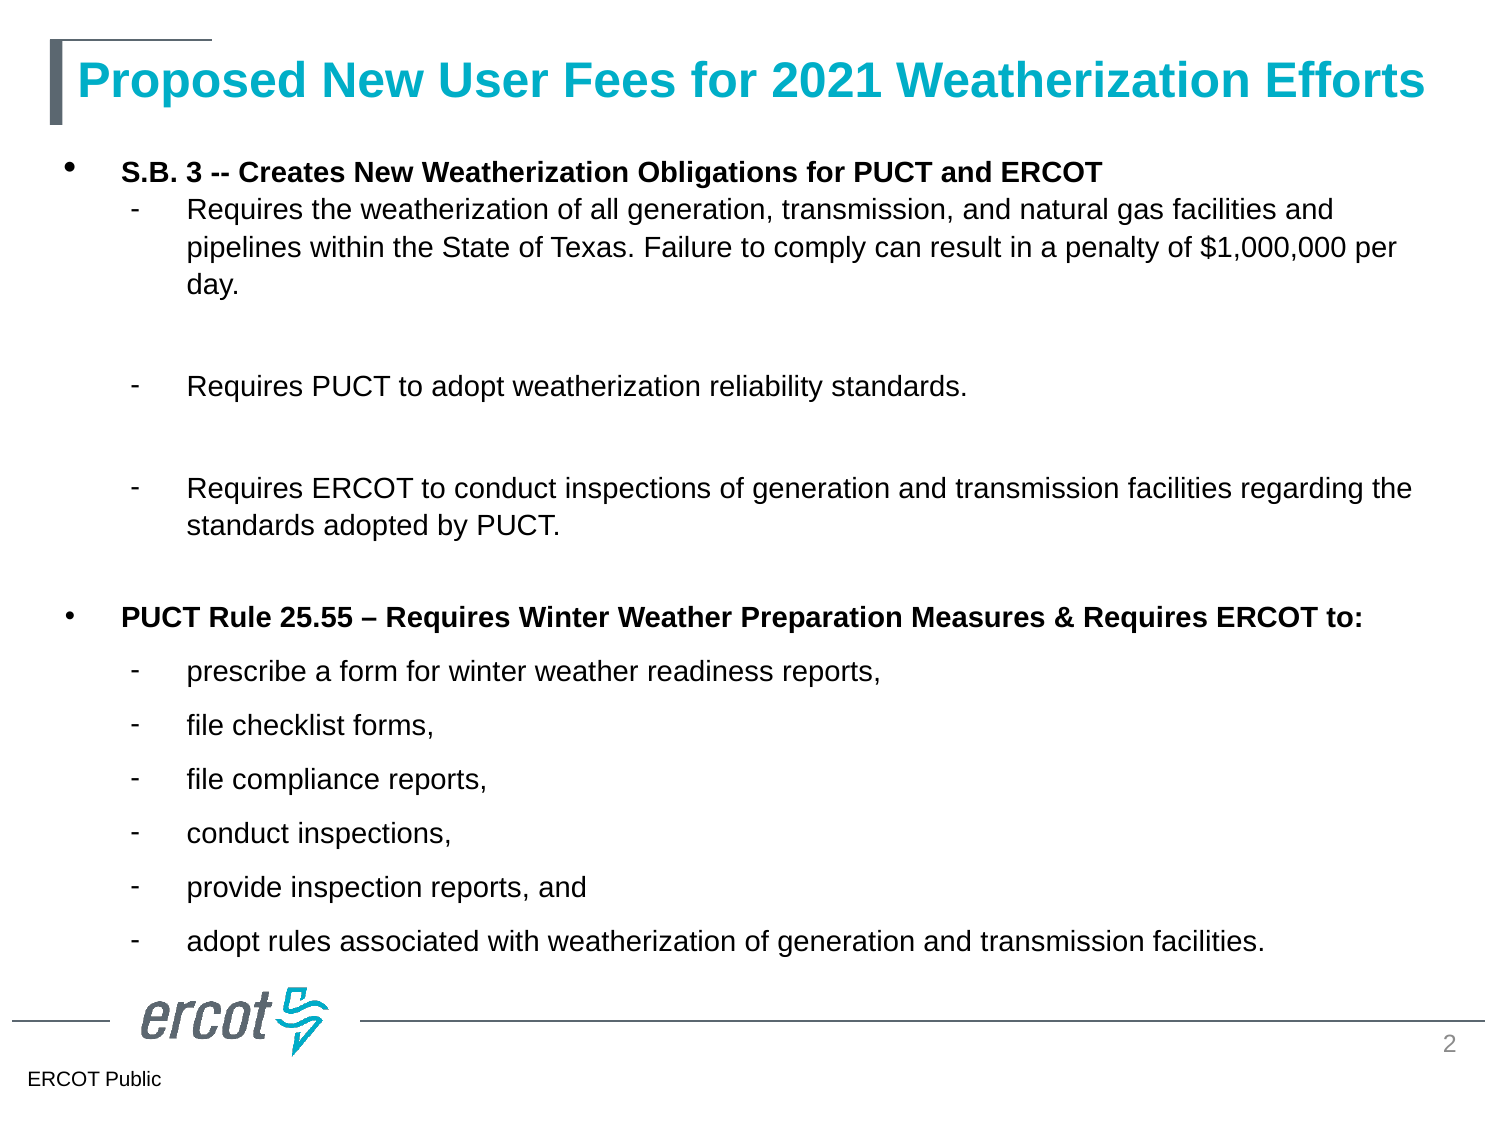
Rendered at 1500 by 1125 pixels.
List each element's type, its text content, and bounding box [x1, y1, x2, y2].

title Proposed New User Fees for 2021 Weatherization Efforts [62, 39, 1450, 138]
picture [137, 983, 332, 1059]
slide_number 2 [1412, 1025, 1488, 1060]
list S.B. 3 -- Creates New Weatherization Obligations for PUCT and ERCOT Requires the weatherization of all generation, transmission, and natural gas facilities and pipelines within the State of Texas. Failure to comply can result in a penalty of $1,000,000 per day. Requires PUCT to adopt weatherization reliability standards. Requires ERCOT to conduct inspections of generation and transmission facilities regarding the standards adopted by PUCT. PUCT Rule 25.55 – Requires Winter Weather Preparation Measures & Requires ERCOT to: prescribe a form for winter weather readiness reports, file checklist forms, file compliance reports, conduct inspections, provide inspection reports, and adopt rules associated with weatherization of generation and transmission facilities. [50, 143, 1450, 963]
